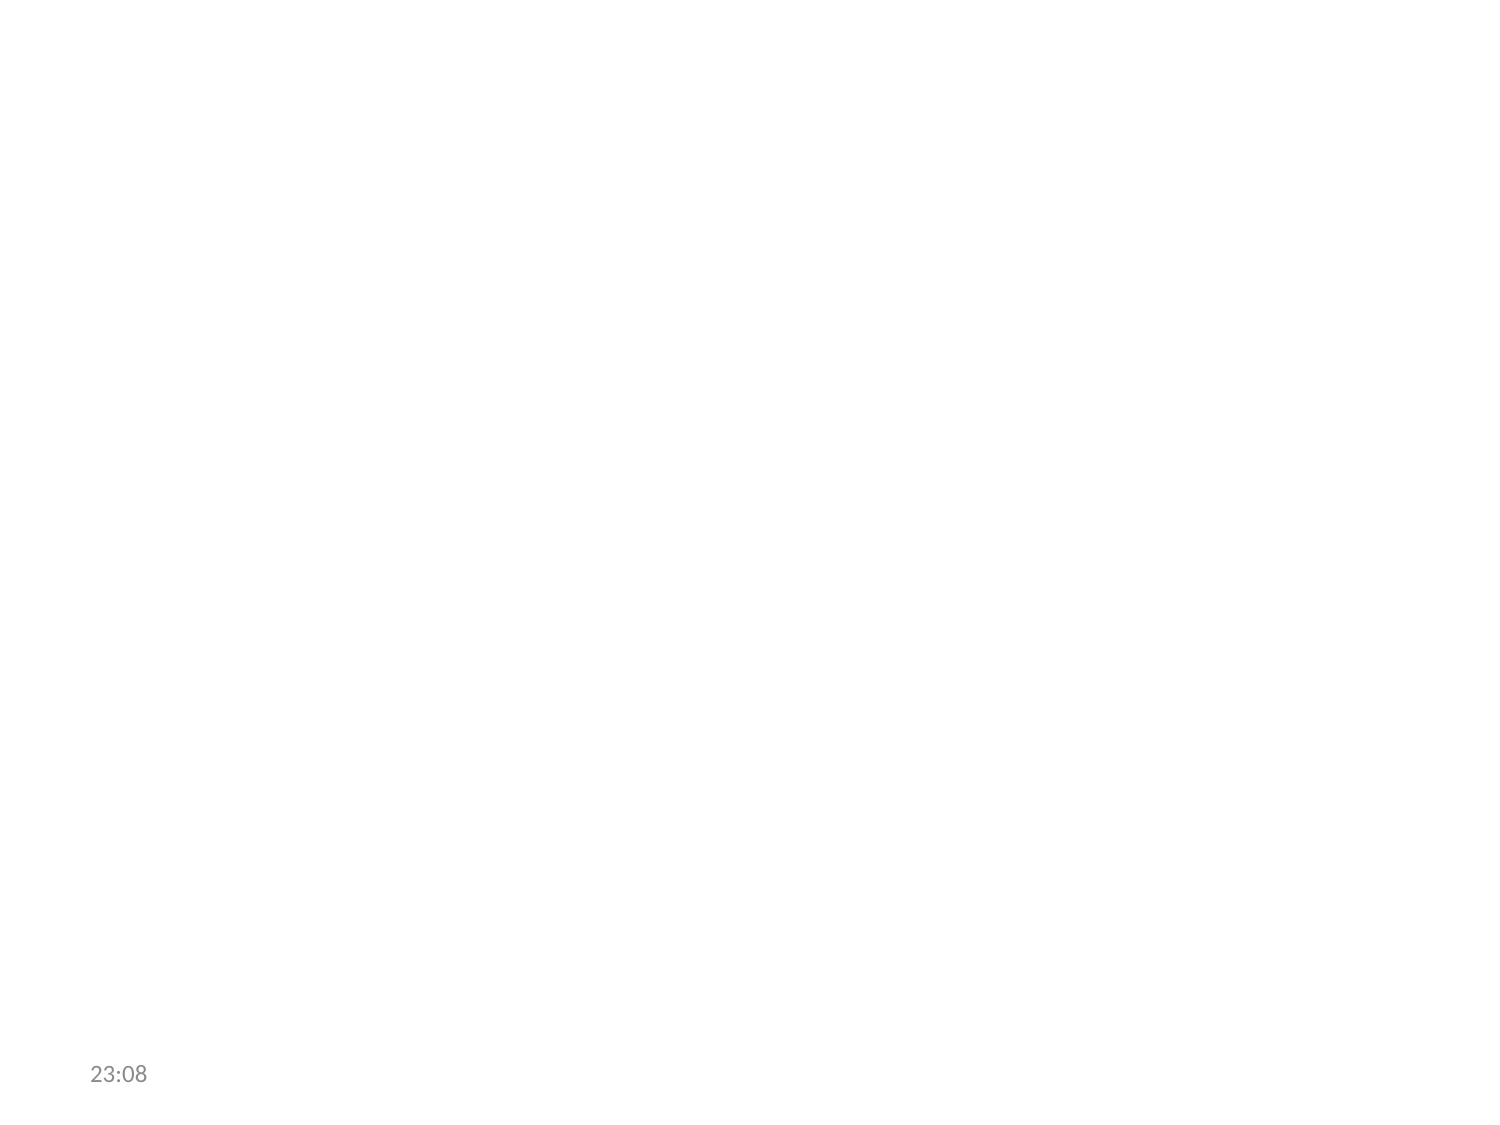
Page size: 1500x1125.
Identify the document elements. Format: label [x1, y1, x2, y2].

slide_number [75, 1042, 425, 1103]
